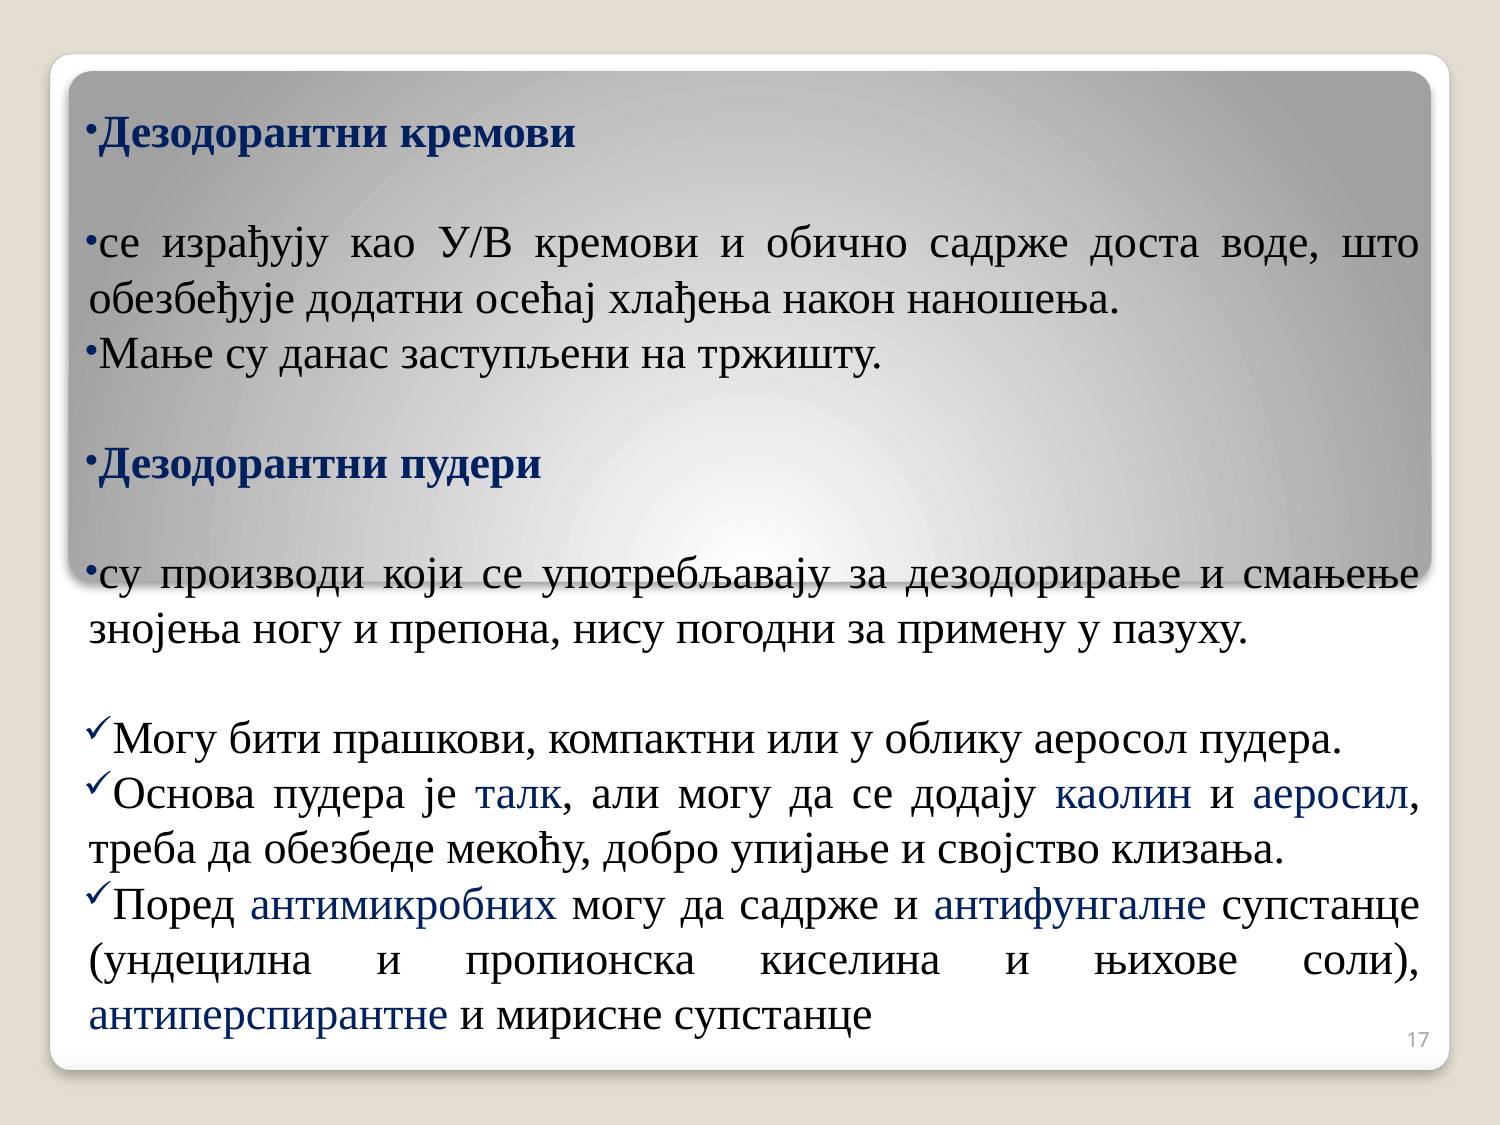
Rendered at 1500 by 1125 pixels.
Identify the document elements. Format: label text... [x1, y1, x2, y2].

slide_number 17 [1369, 1002, 1445, 1063]
subtitle Дезодорантни кремови се израђују као У/В кремови и обично садрже доста воде, што обезбеђује додатни осећај хлађења након наношења. Мање су данас заступљени на тржишту. Дезодорантни пудери су производи који се употребљавају за дезодорирање и смањење знојења ногу и препона, нису погодни за примену у пазуху. Могу бити прашкови, компактни или у облику аеросол пудера. Основа пудера је талк, али могу да се додају каолин и аеросил, треба да обезбеде мекоћу, добро упијање и својство клизања. Поред антимикробних могу да садрже и антифунгалне супстанце (ундецилна и пропионска киселина и њихове соли), антиперспирантне и мирисне супстанце [53, 101, 1436, 1125]
